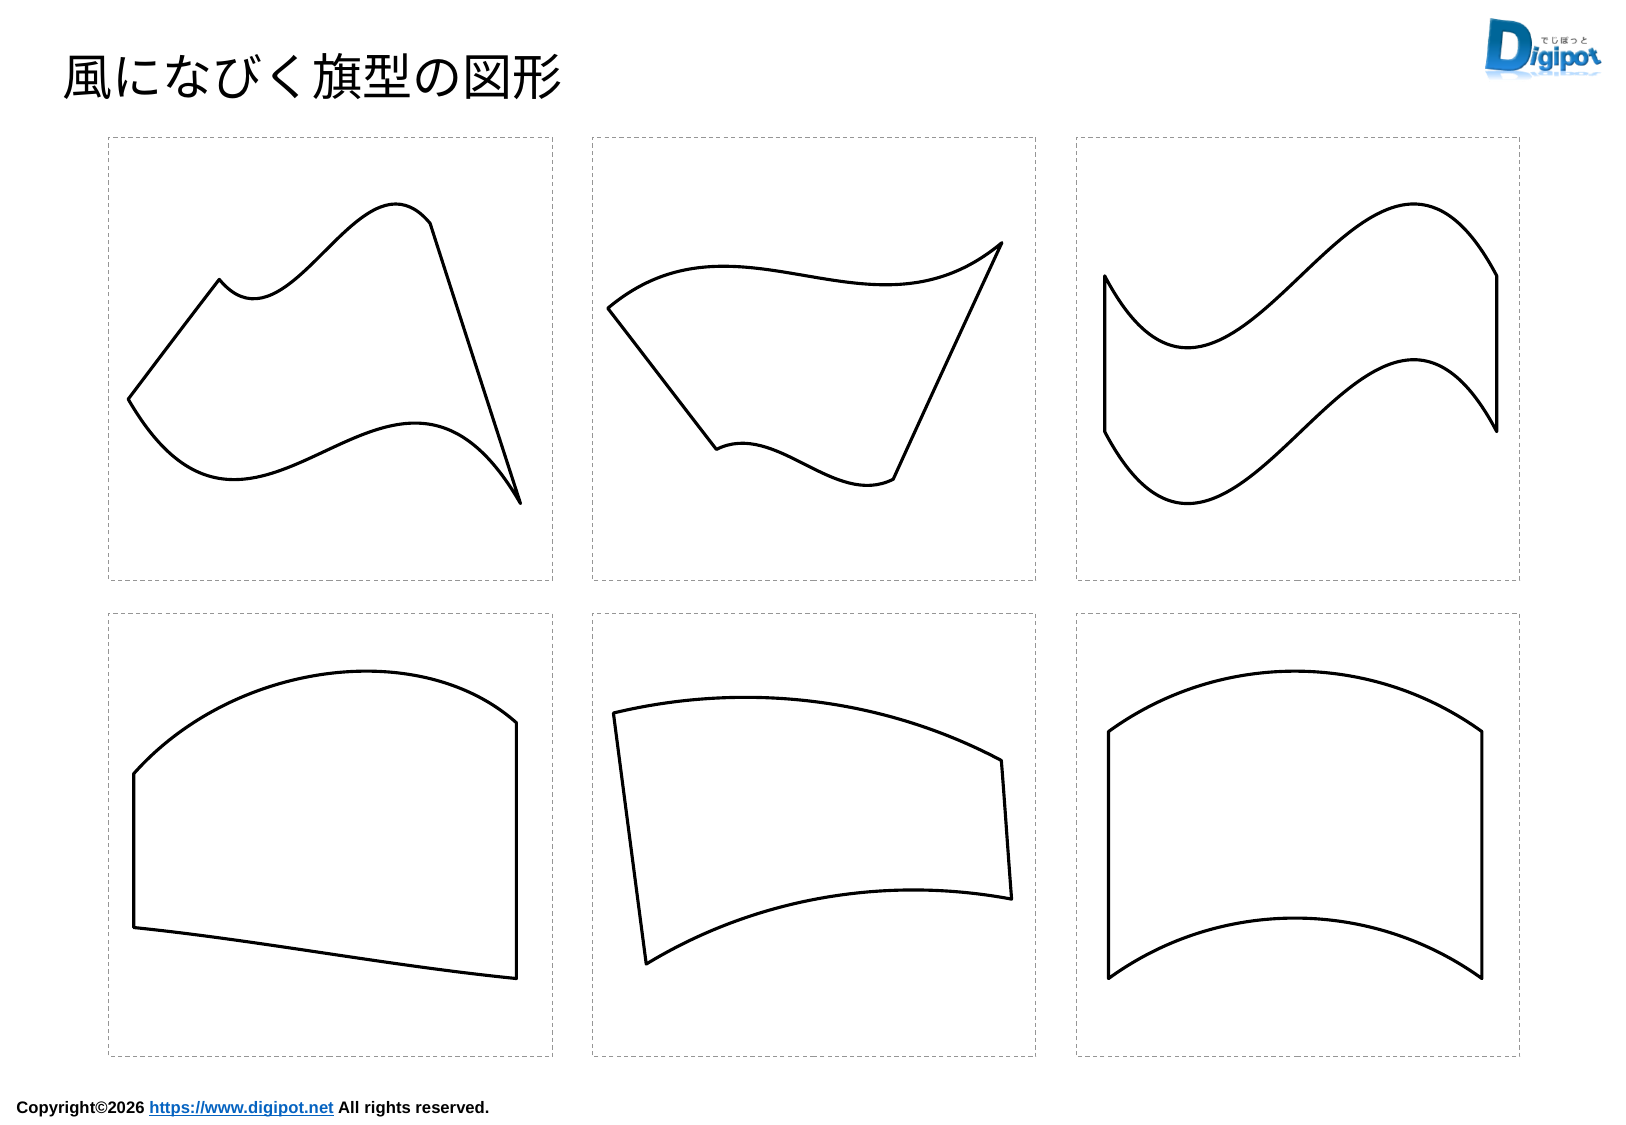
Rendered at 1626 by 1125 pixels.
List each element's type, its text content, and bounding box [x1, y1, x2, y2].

picture [1485, 18, 1602, 82]
text_box [128, 203, 521, 504]
text_box [613, 697, 1012, 965]
text_box [607, 242, 1002, 486]
text_box 風になびく旗型の図形 [47, 38, 578, 113]
text_box [133, 671, 517, 979]
text_box [1108, 671, 1482, 979]
text_box [1104, 204, 1497, 504]
